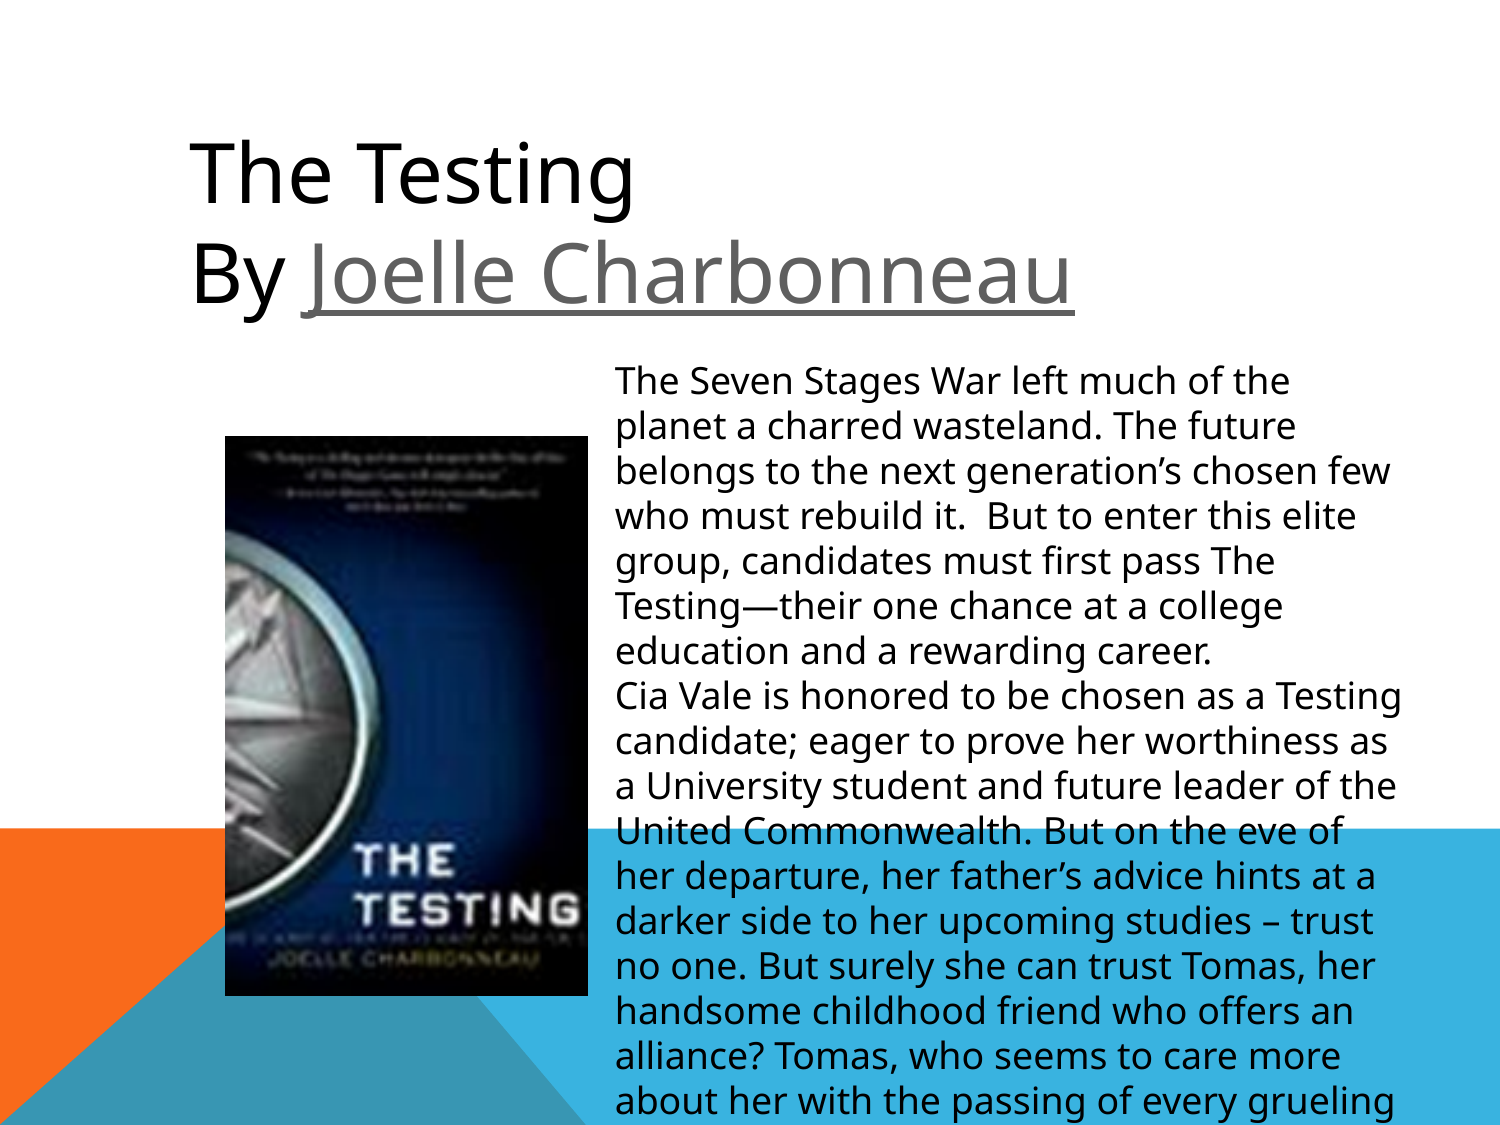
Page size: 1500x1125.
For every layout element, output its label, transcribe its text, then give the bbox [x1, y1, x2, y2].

picture [224, 436, 588, 996]
text_box The Seven Stages War left much of the planet a charred wasteland. The future belongs to the next generation’s chosen few who must rebuild it. But to enter this elite group, candidates must first pass The Testing—their one chance at a college education and a rewarding career. Cia Vale is honored to be chosen as a Testing candidate; eager to prove her worthiness as a University student and future leader of the United Commonwealth. But on the eve of her departure, her father’s advice hints at a darker side to her upcoming studies – trust no one. But surely she can trust Tomas, her handsome childhood friend who offers an alliance? Tomas, who seems to care more about her with the passing of every grueling (and deadly) day of the Testing. To survive, Cia must choose: love without truth or life without trust. [599, 349, 1425, 1125]
text_box The Testing By Joelle Charbonneau [174, 112, 1325, 441]
